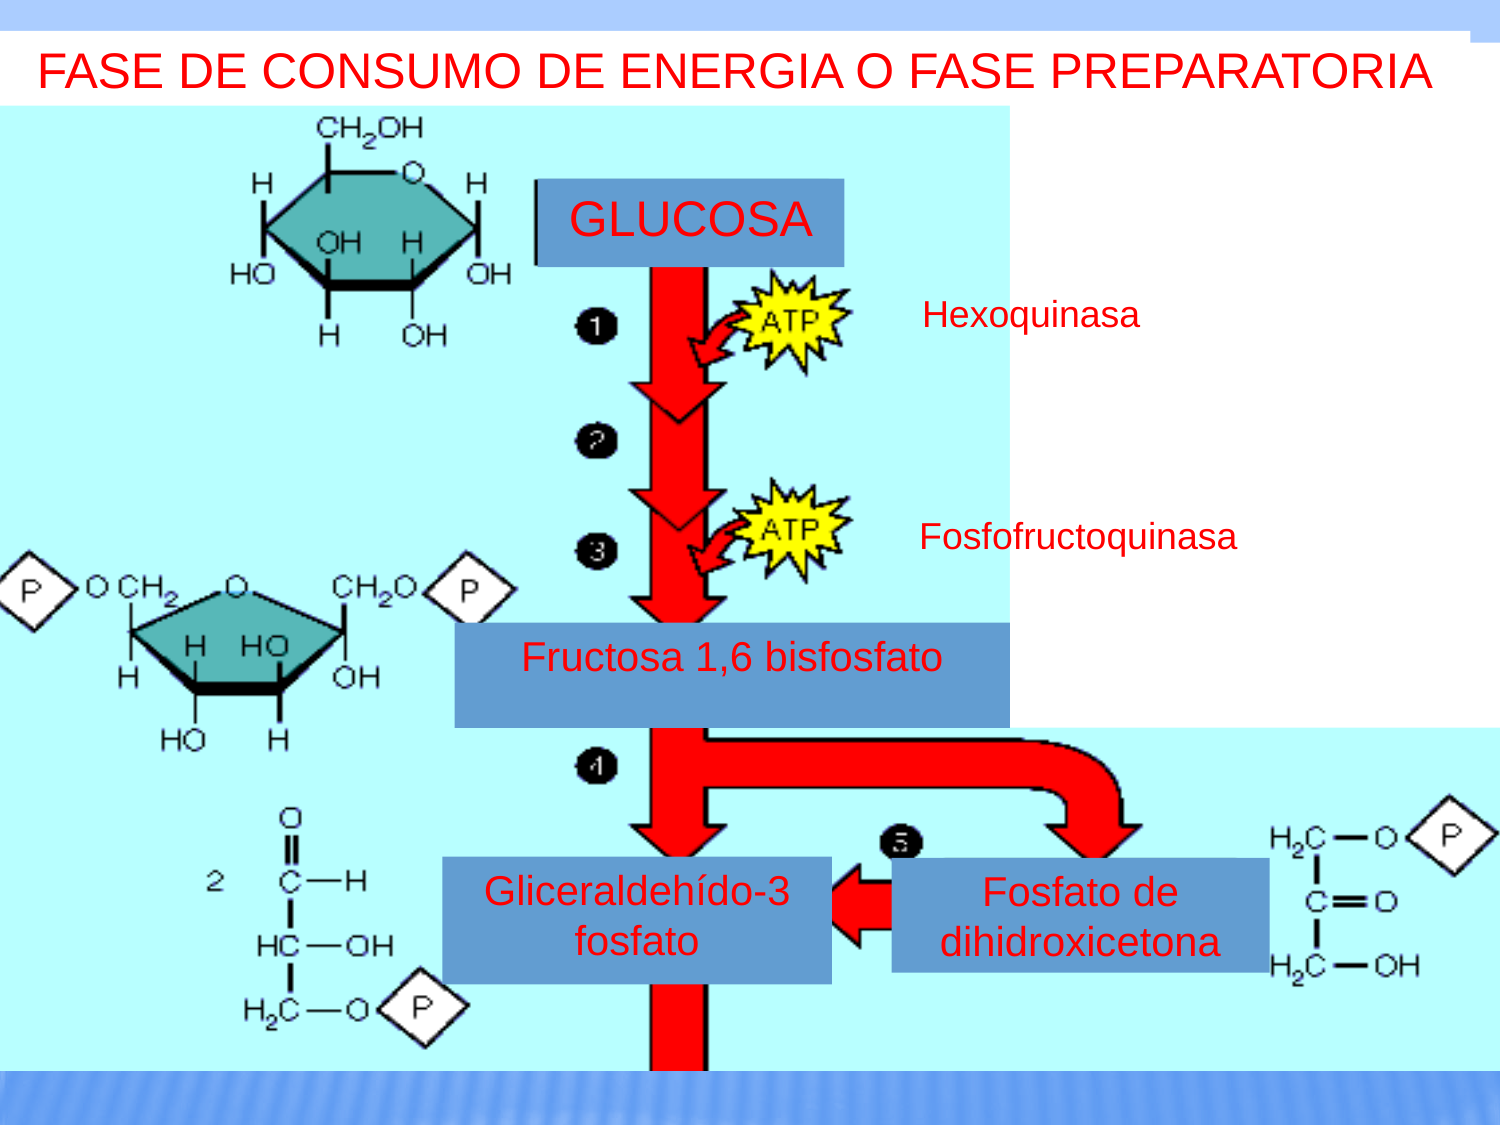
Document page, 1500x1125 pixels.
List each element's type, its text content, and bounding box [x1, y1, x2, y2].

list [0, 42, 1500, 1071]
text_box FASE DE CONSUMO DE ENERGIA O FASE PREPARATORIA [0, 30, 1471, 42]
